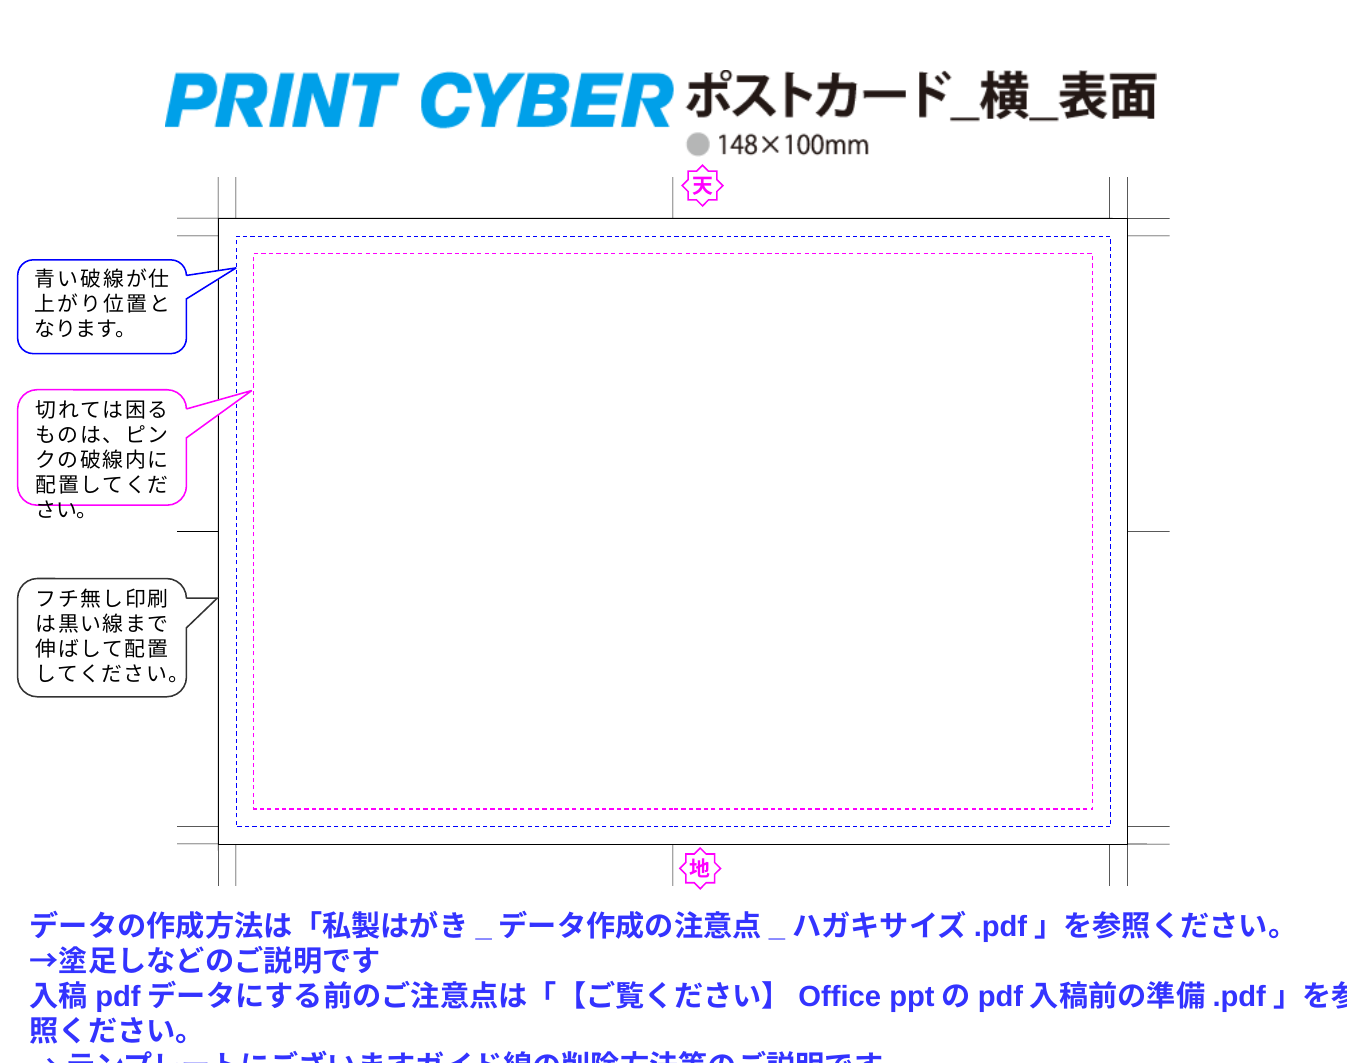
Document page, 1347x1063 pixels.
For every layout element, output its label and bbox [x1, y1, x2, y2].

picture [165, 70, 1157, 157]
picture [185, 85, 203, 98]
